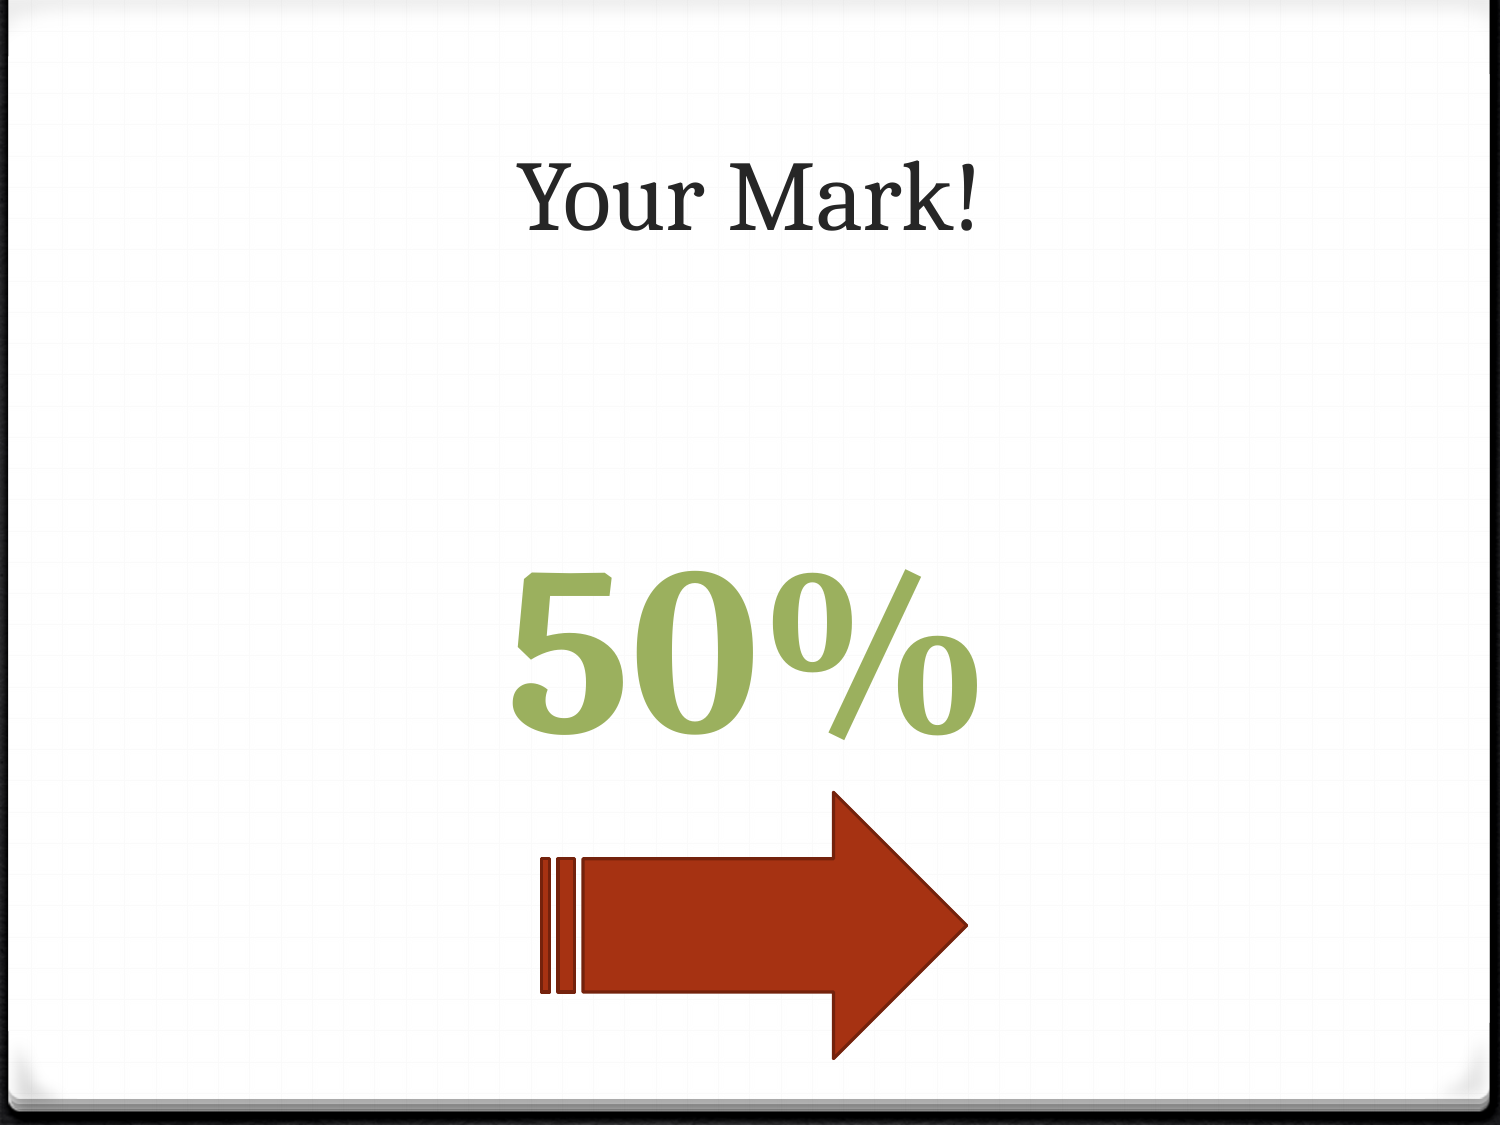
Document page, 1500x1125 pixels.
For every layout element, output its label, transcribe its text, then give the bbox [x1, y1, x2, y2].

picture [0, 0, 1500, 1125]
title Your Mark! [90, 71, 1410, 309]
text_box [556, 857, 576, 994]
text_box [581, 790, 968, 1061]
text_box 50% [491, 486, 1008, 790]
text_box [540, 857, 551, 994]
